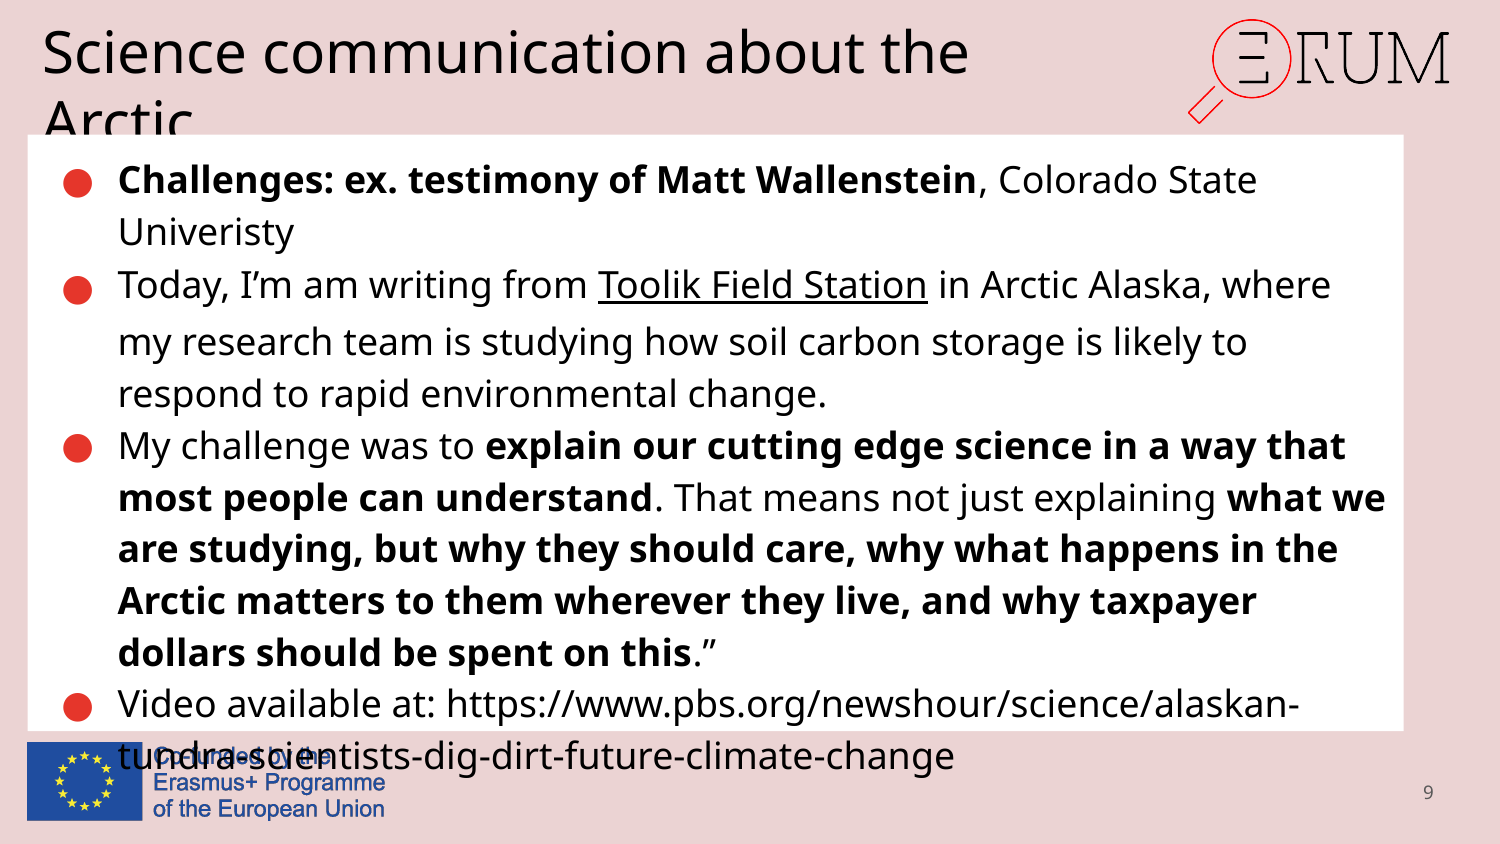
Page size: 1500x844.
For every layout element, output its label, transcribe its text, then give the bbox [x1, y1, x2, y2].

picture [27, 742, 385, 821]
title Science communication about the Arctic [27, 0, 1144, 94]
list Challenges: ex. testimony of Matt Wallenstein, Colorado State Univeristy Today, I’m am writing from Toolik Field Station in Arctic Alaska, where my research team is studying how soil carbon storage is likely to respond to rapid environmental change. My challenge was to explain our cutting edge science in a way that most people can understand. That means not just explaining what we are studying, but why they should care, why what happens in the Arctic matters to them wherever they live, and why taxpayer dollars should be spent on this.” Video available at: https://www.pbs.org/newshour/science/alaskan-tundra-scientists-dig-dirt-future-climate-change [27, 134, 1404, 732]
slide_number 9 [1358, 761, 1449, 826]
picture [1136, 0, 1500, 137]
